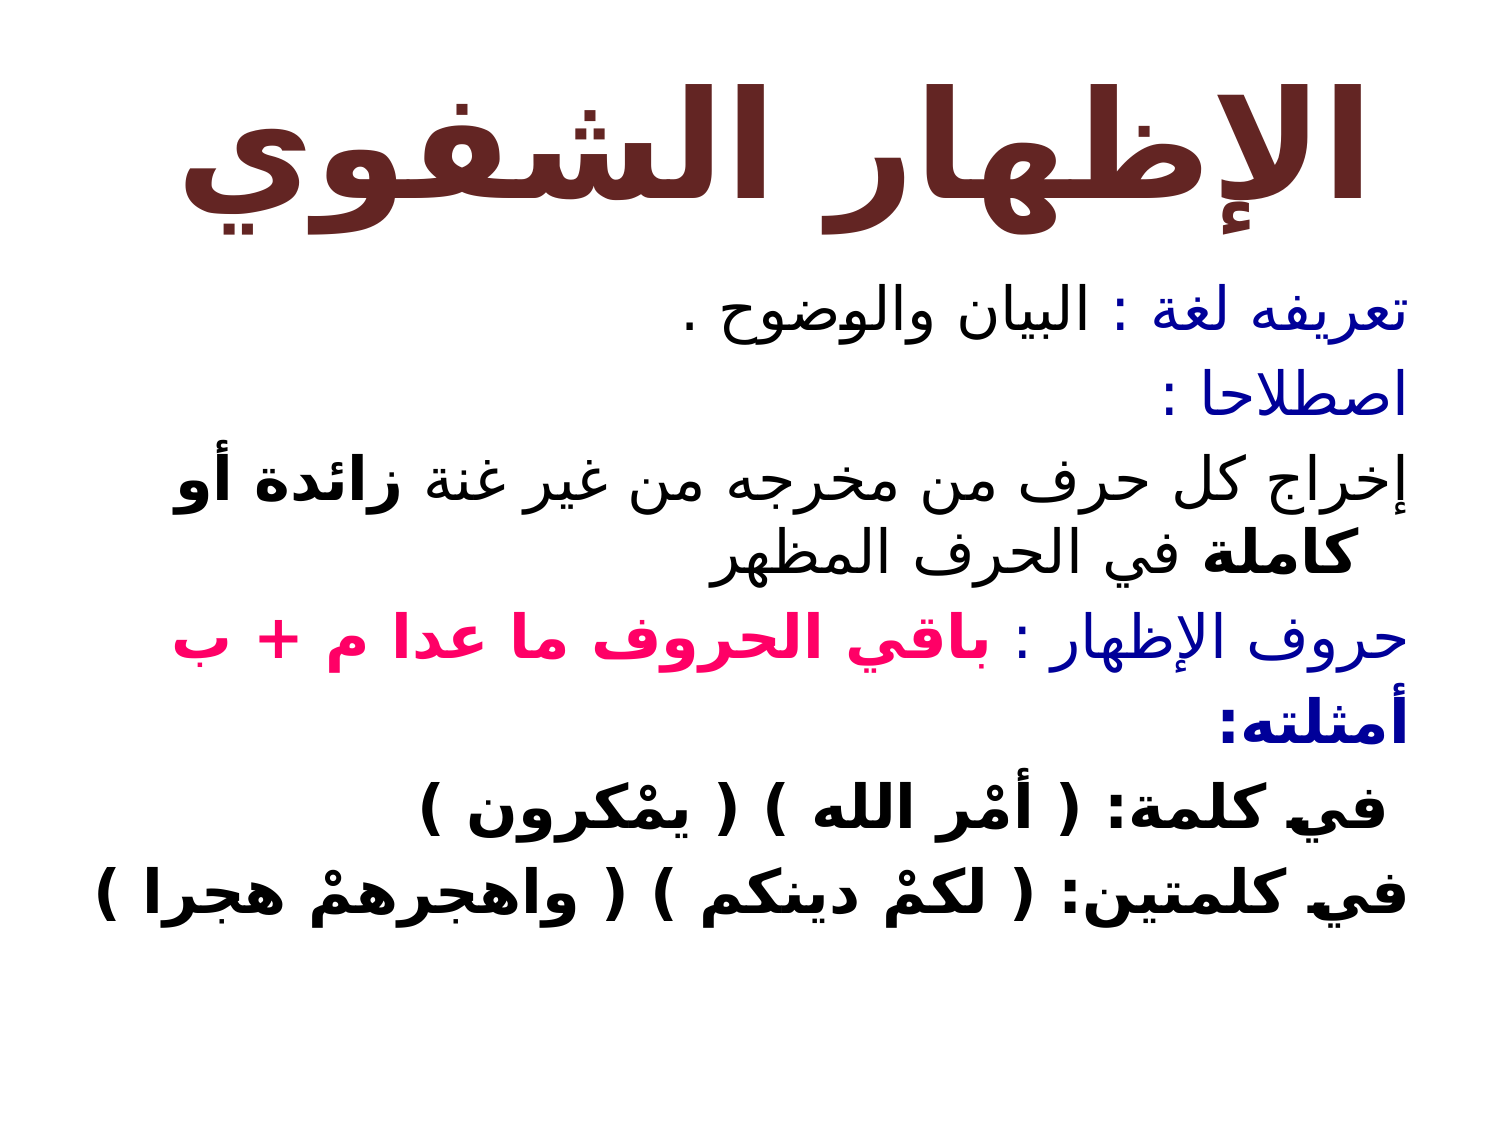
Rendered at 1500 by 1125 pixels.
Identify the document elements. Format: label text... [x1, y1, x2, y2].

list تعريفه لغة : البيان والوضوح . اصطلاحا : إخراج كل حرف من مخرجه من غير غنة زائدة أو كاملة في الحرف المظهر حروف الإظهار : باقي الحروف ما عدا م + ب أمثلته: في كلمة: ( أمْر الله ) ( يمْكرون ) في كلمتين: ( لكمْ دينكم ) ( واهجرهمْ هجرا ) [75, 262, 1425, 1005]
title الإظهار الشفوي [75, 45, 1425, 233]
